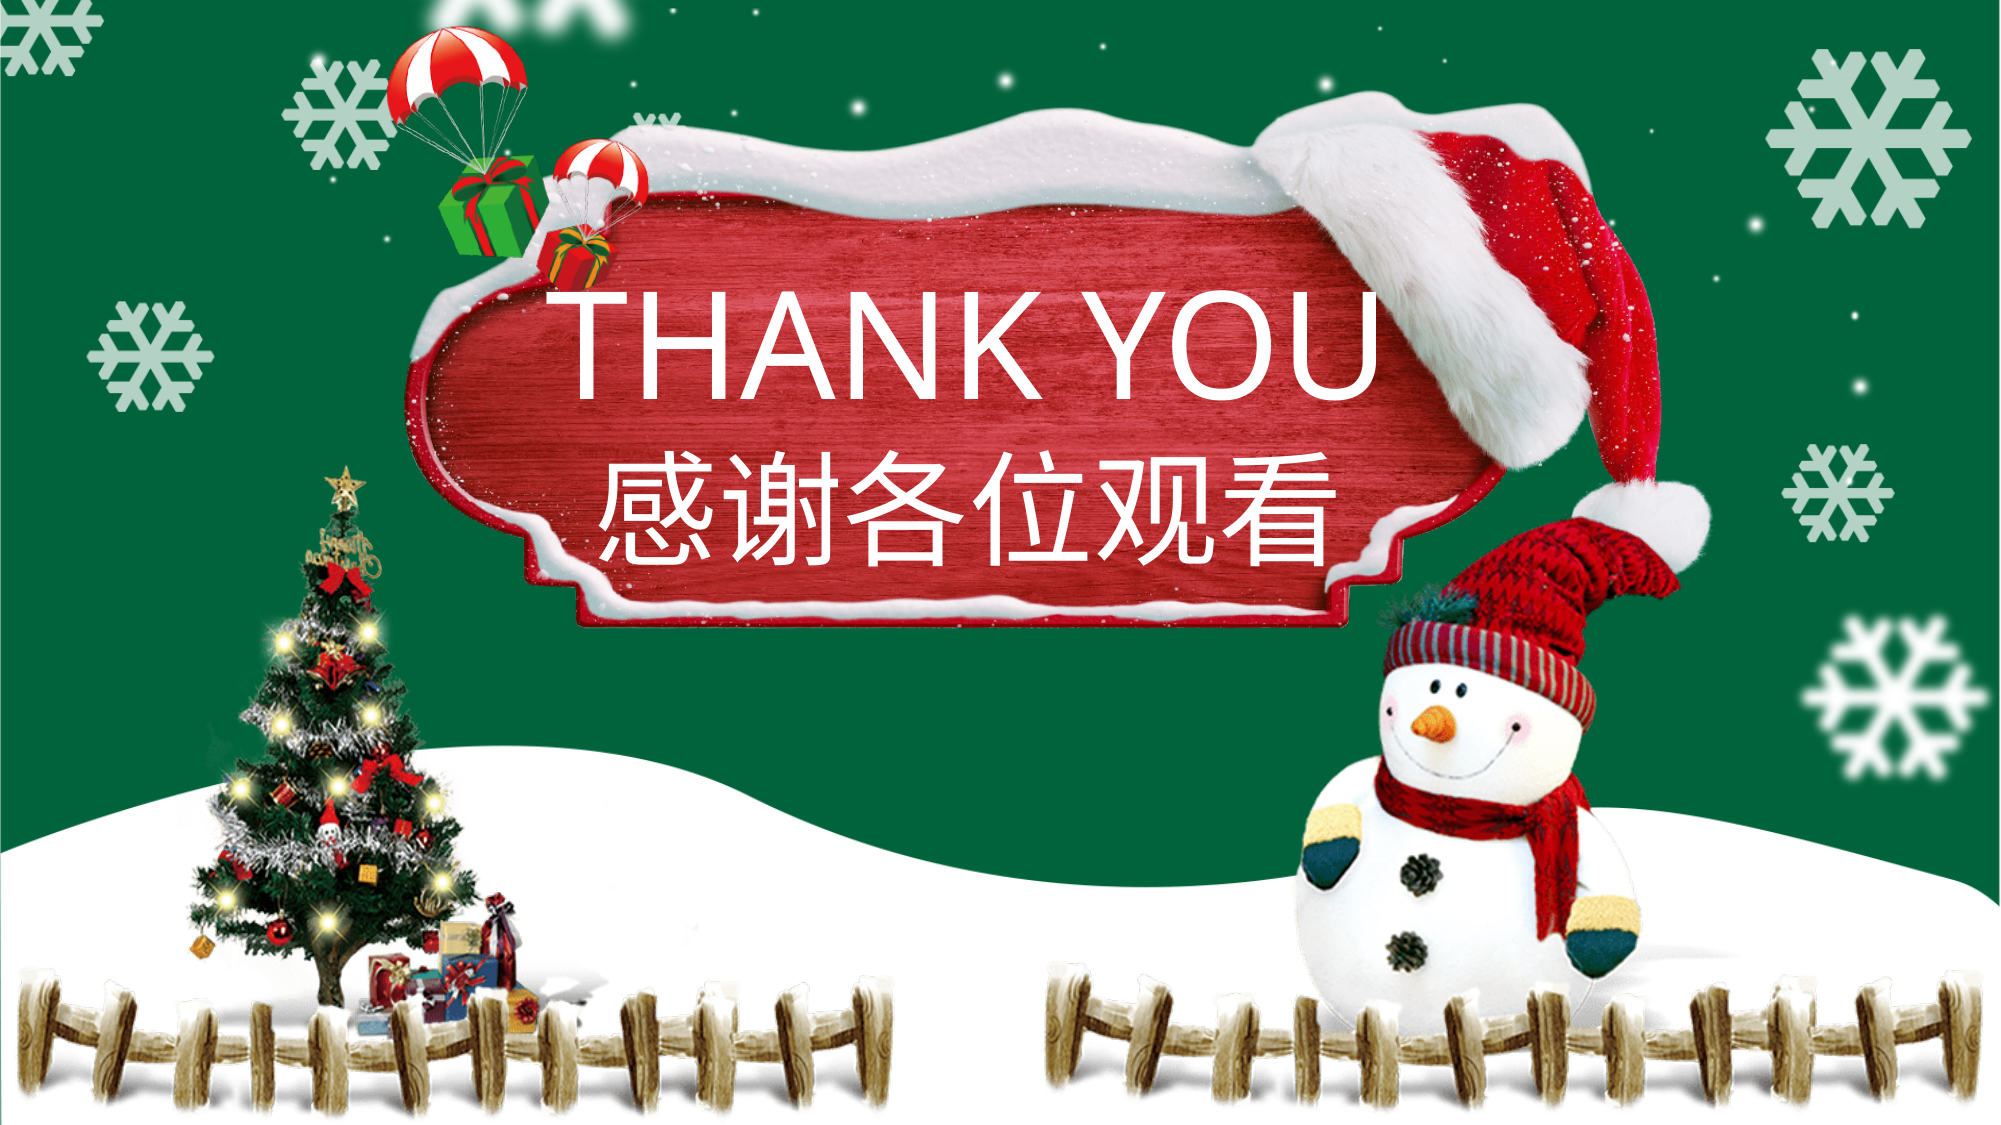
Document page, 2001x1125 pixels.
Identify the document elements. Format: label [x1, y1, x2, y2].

text_box [0, 460, 1997, 1125]
text_box [519, 249, 1418, 583]
picture [0, 0, 2000, 1125]
